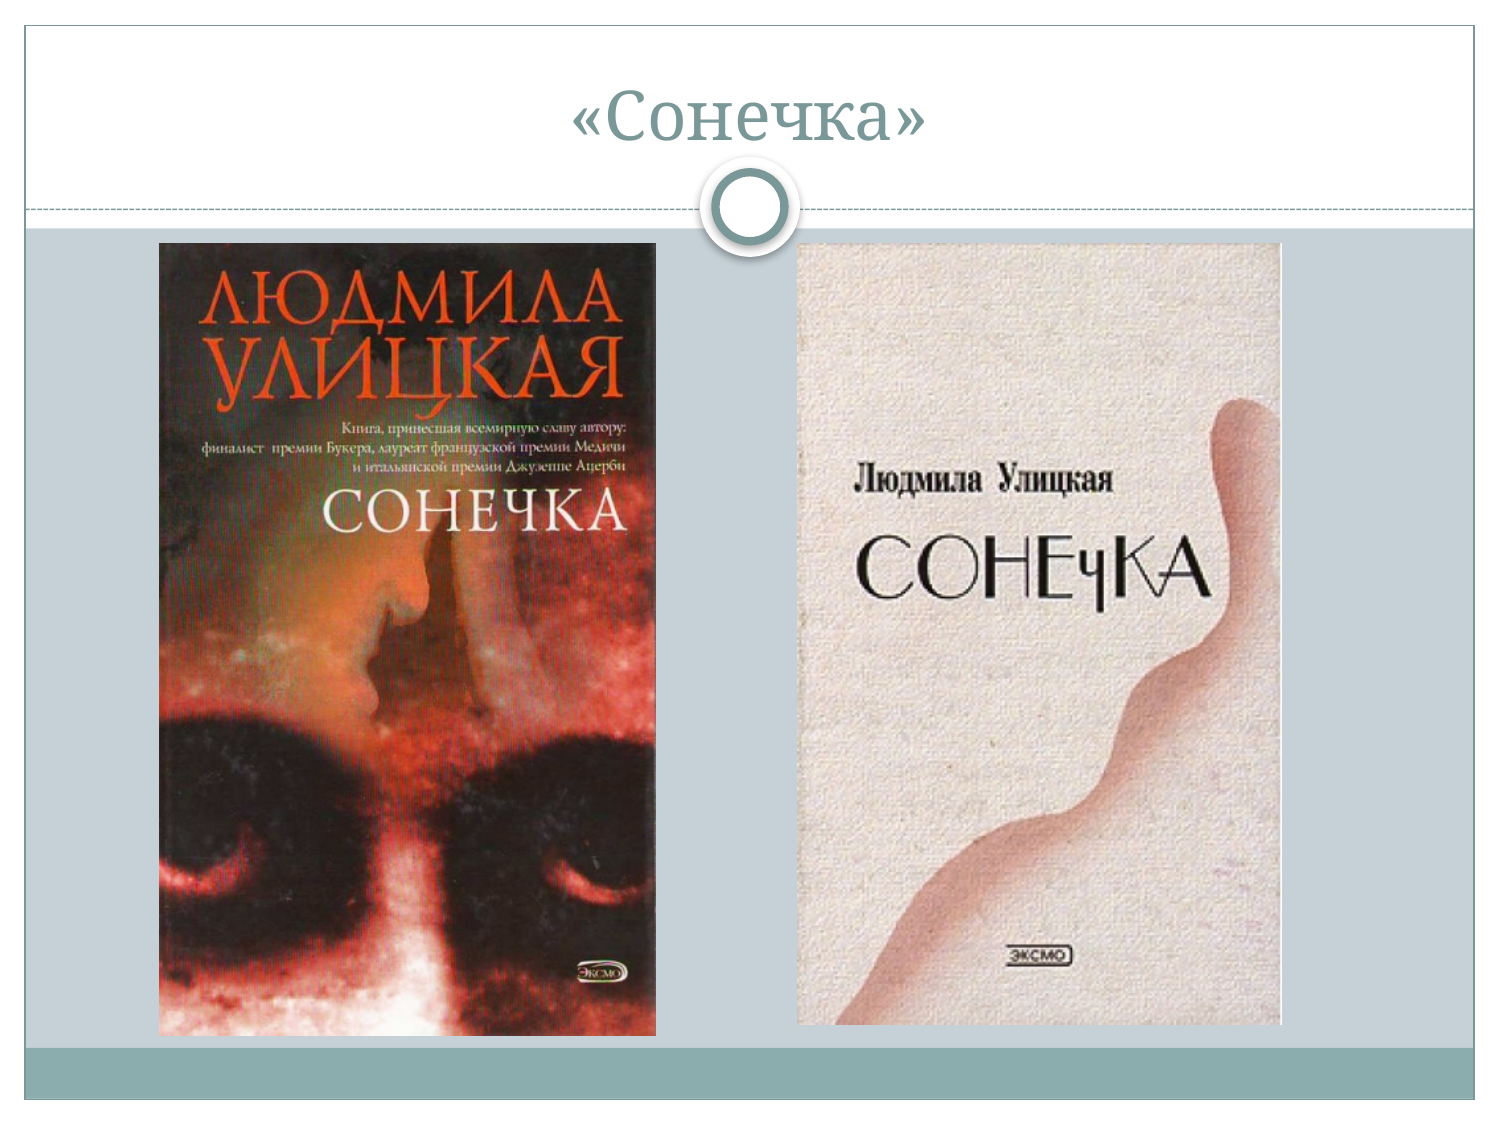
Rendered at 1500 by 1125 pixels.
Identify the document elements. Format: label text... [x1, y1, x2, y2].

picture [159, 243, 656, 1036]
picture [796, 243, 1282, 1026]
title «Сонечка» [49, 37, 1450, 162]
